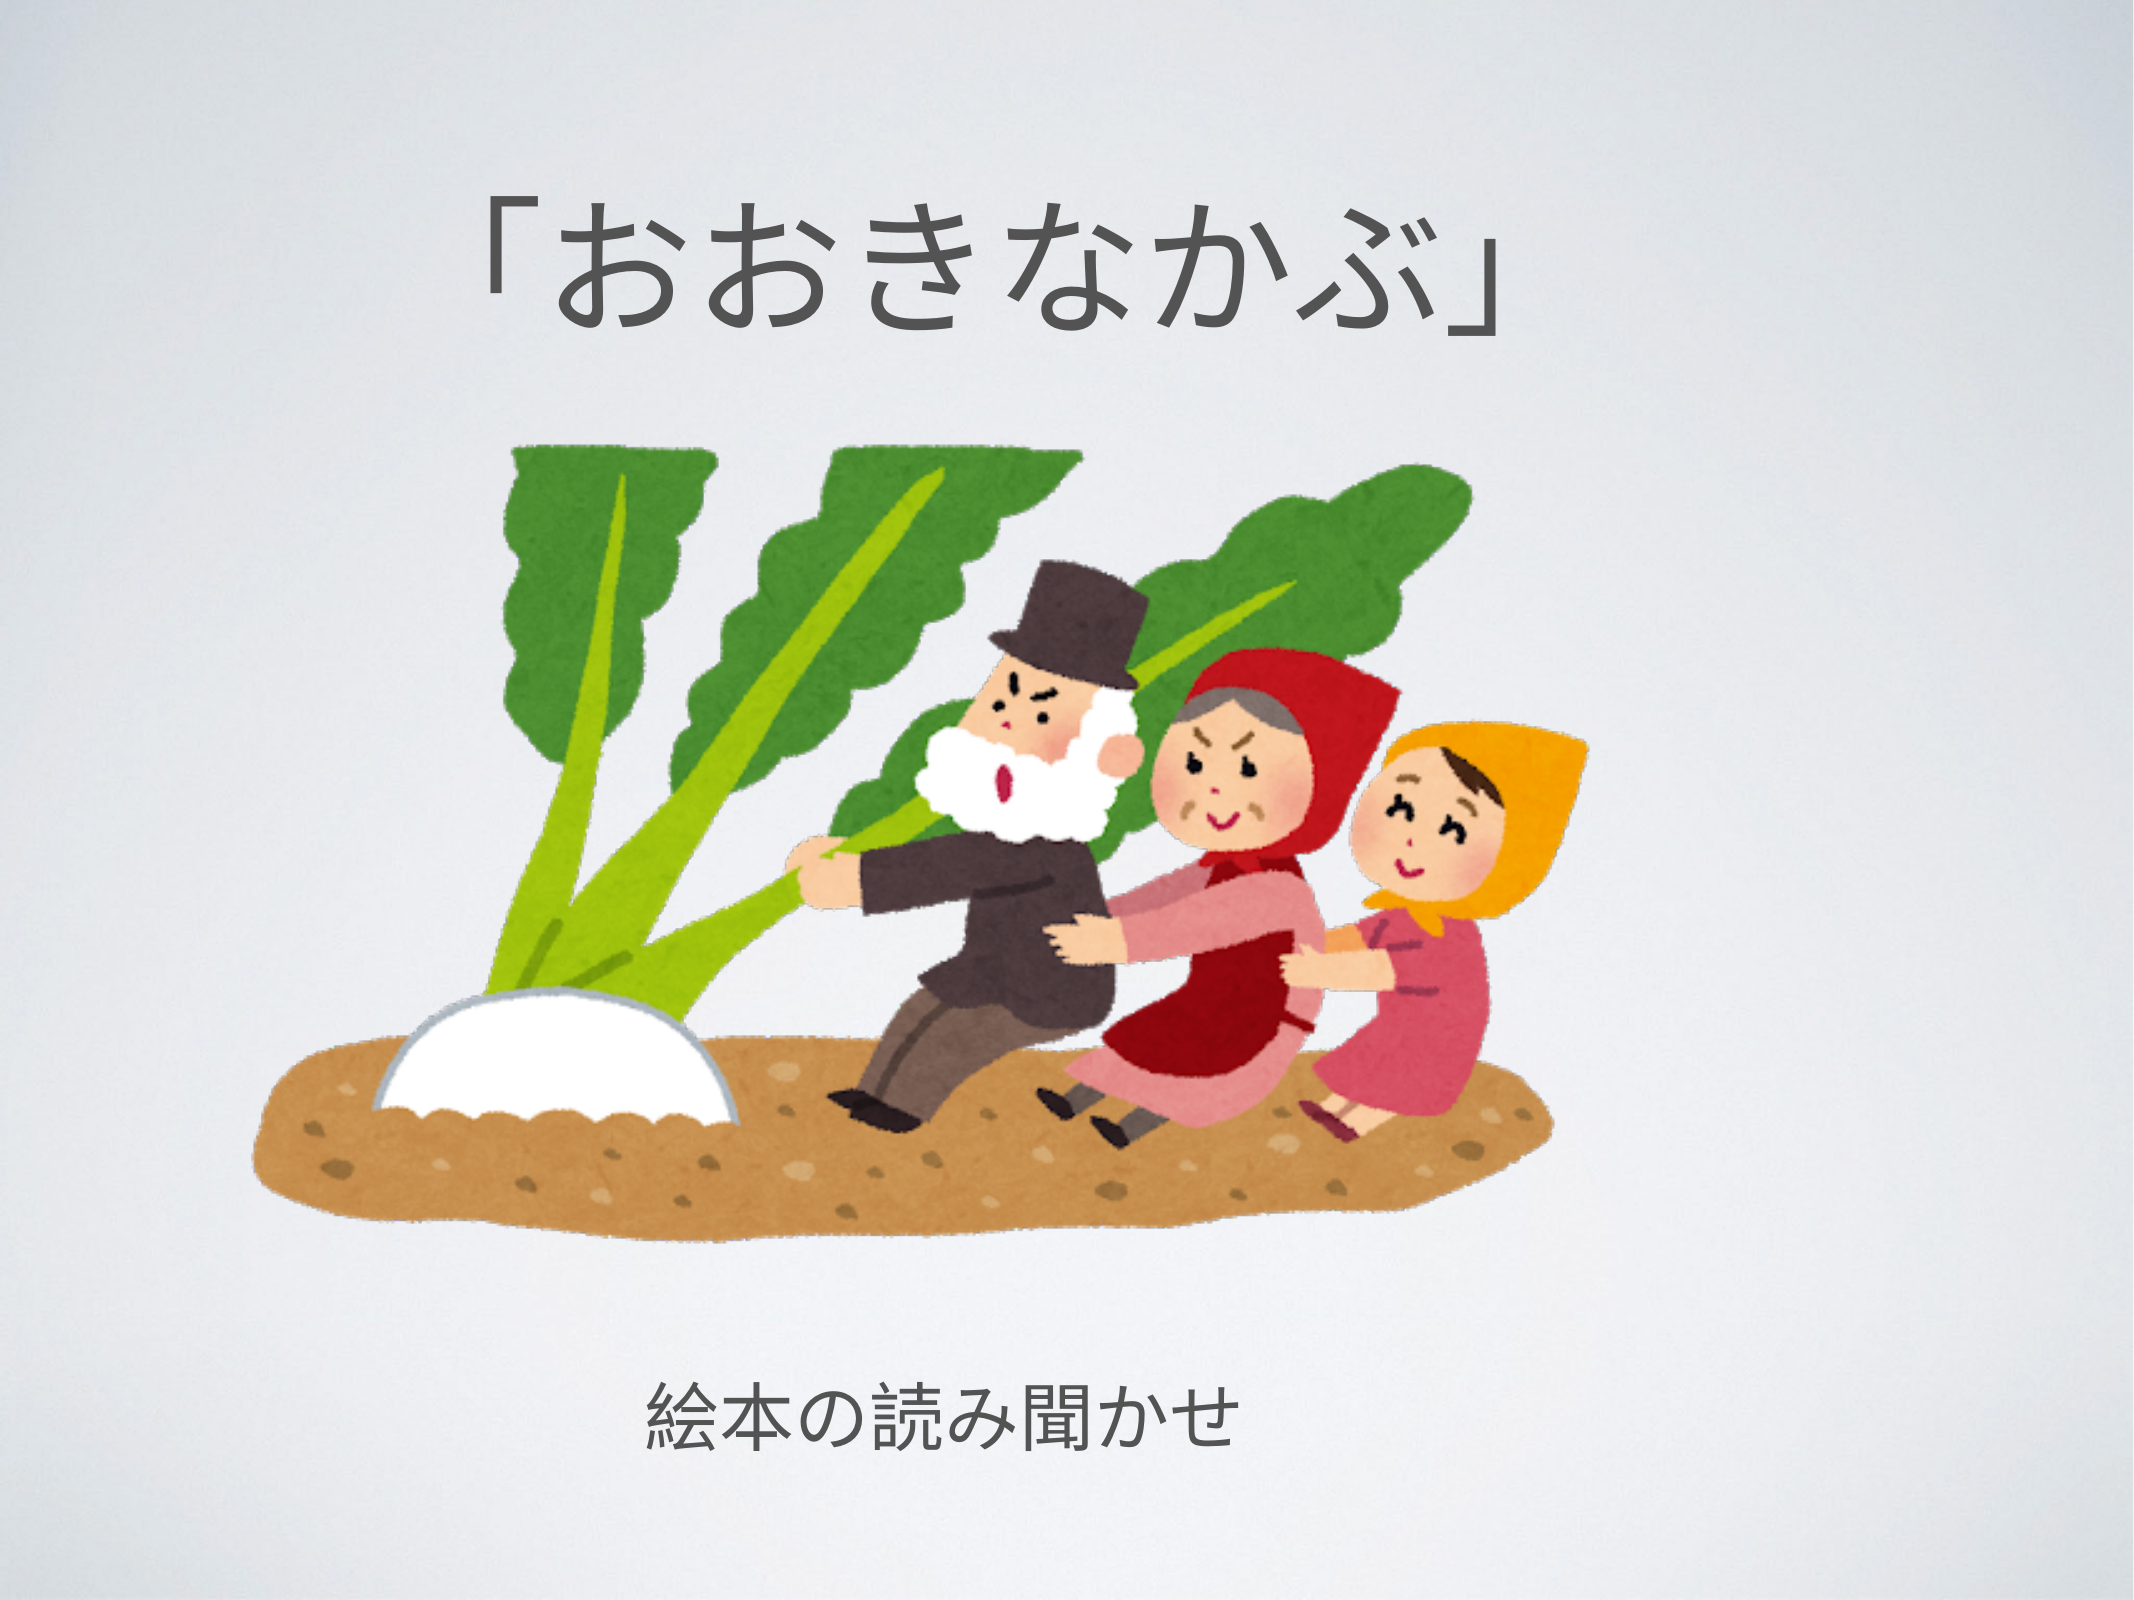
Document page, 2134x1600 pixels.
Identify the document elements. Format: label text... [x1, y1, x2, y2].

picture [0, 0, 2134, 1600]
title 「おおきなかぶ」 [0, 0, 2003, 530]
text_box 絵本の読み聞かせ [636, 1362, 1254, 1469]
